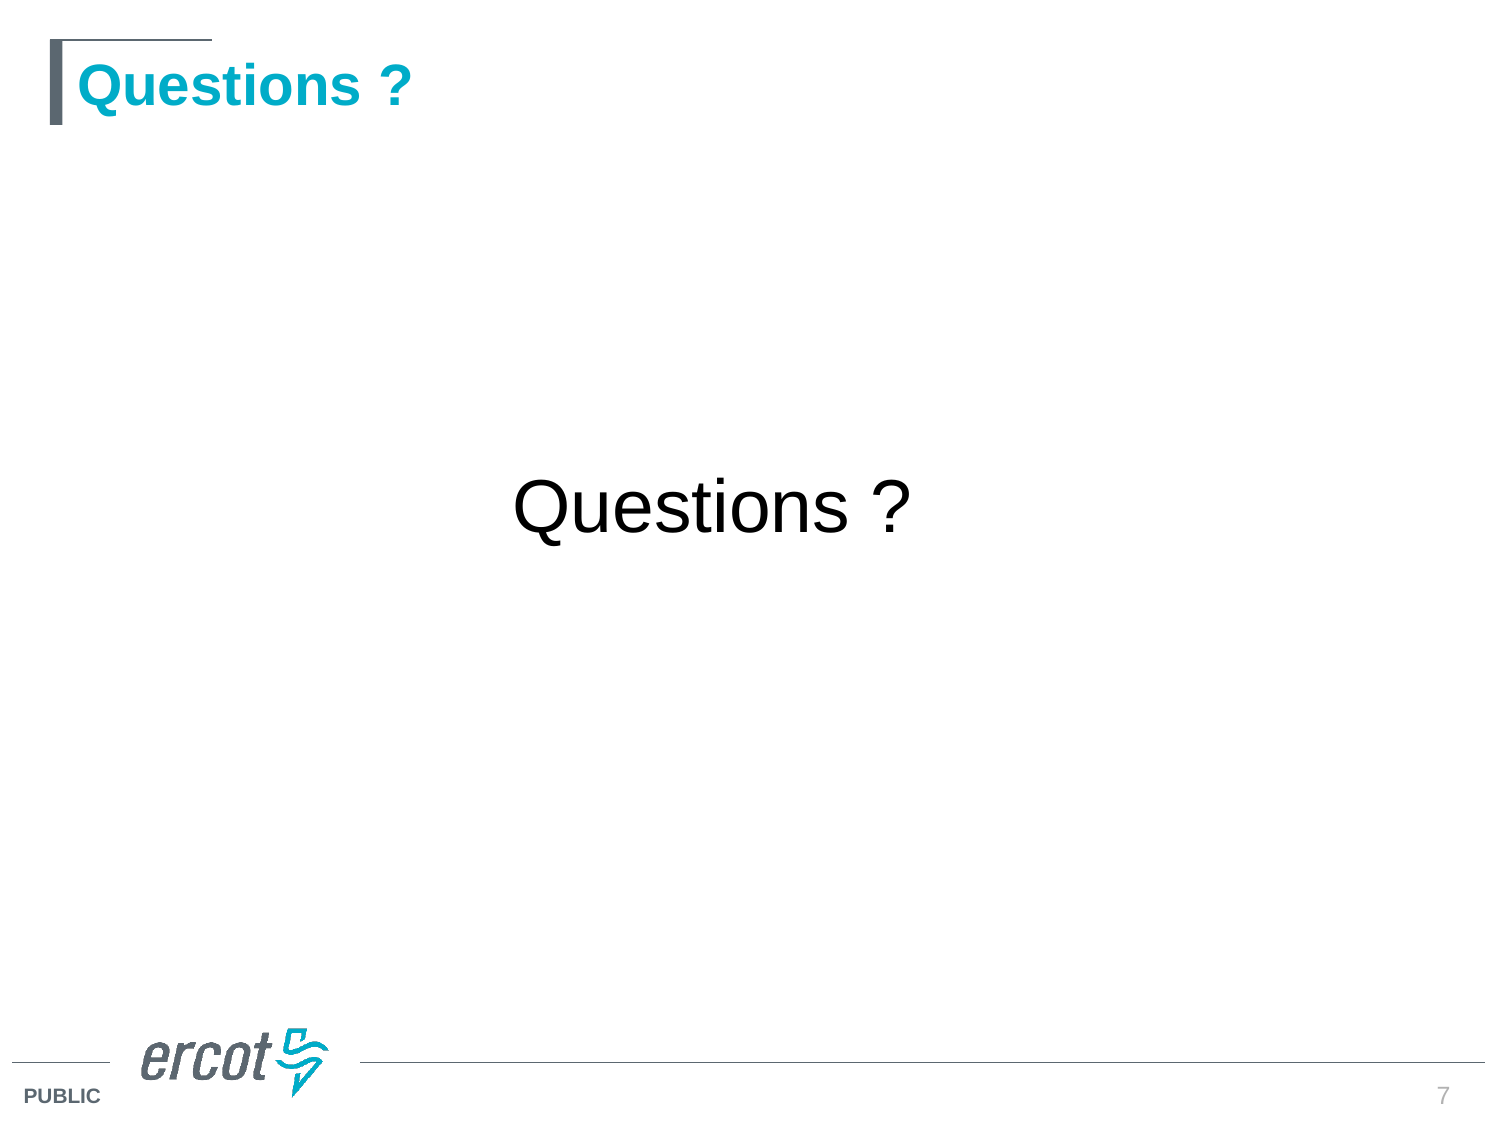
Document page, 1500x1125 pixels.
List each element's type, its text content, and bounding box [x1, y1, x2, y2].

text_box [104, 185, 1408, 702]
text_box Questions ? [312, 449, 1113, 555]
slide_number 7 [1400, 1076, 1488, 1113]
picture [137, 1024, 332, 1100]
title Questions ? [62, 39, 1450, 138]
